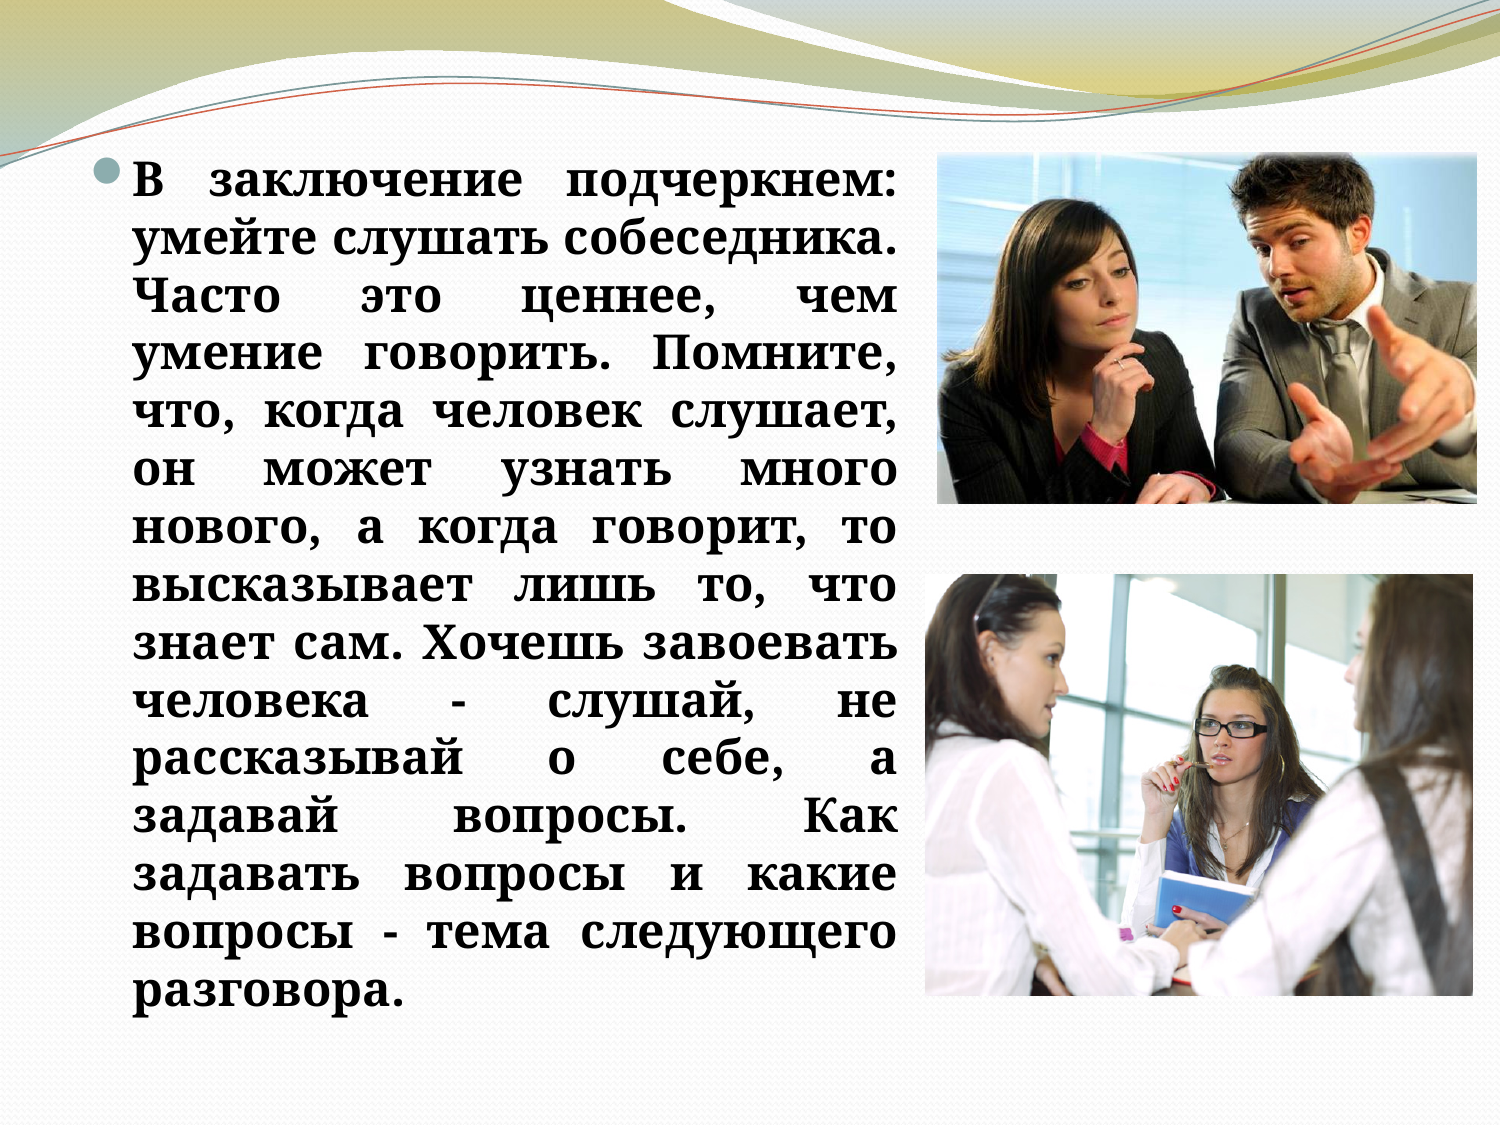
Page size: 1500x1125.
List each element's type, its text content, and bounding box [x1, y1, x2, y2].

picture [925, 573, 1473, 996]
list В заключение подчеркнем: умейте слушать собеседника. Часто это ценнее, чем умение говорить. Помните, что, когда человек слушает, он может узнать много нового, а когда говорит, то высказывает лишь то, что знает сам. Хочешь завоевать человека - слушай, не рассказывай о себе, а задавай вопросы. Как задавать вопросы и какие вопросы - тема следующего разговора. [75, 140, 914, 1038]
picture [937, 152, 1477, 505]
